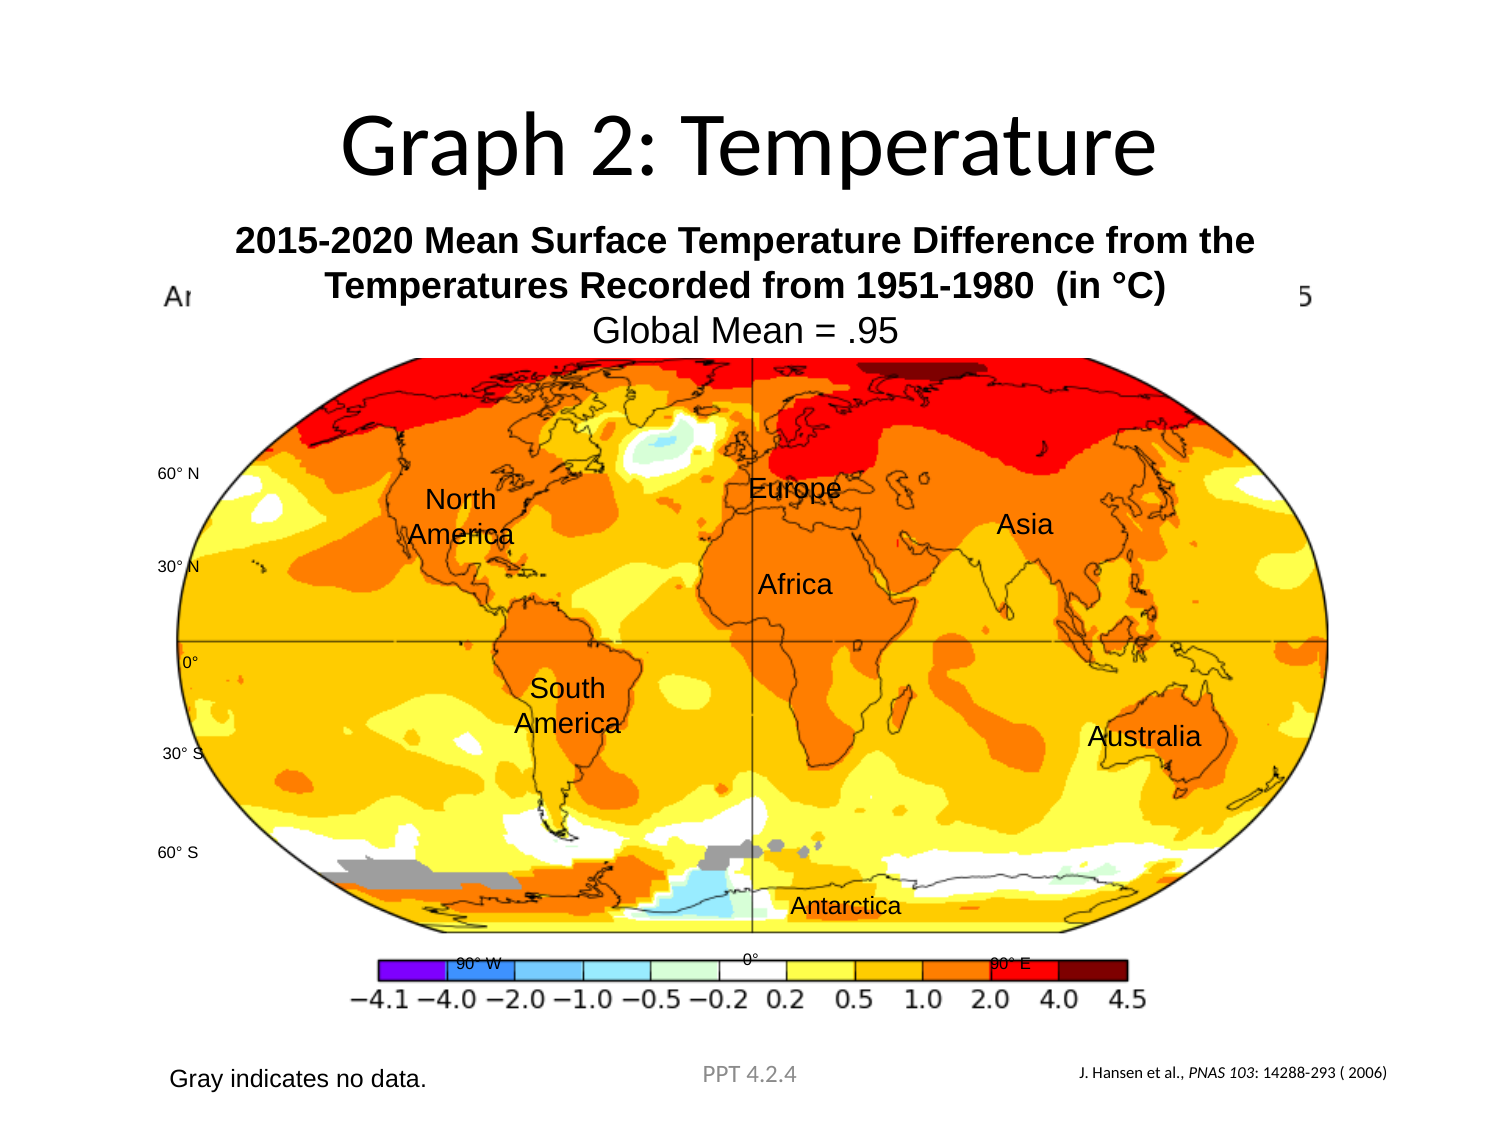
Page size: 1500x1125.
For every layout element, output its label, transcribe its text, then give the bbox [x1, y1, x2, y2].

text_box 2015-2020 Mean Surface Temperature Difference from the Temperatures Recorded from 1951-1980 (in °C) Global Mean = .95 [190, 208, 1301, 253]
picture [53, 254, 1374, 1047]
text_box J. Hansen et al., PNAS 103: 14288-293 ( 2006) [1064, 1054, 1425, 1090]
text_box Gray indicates no data. [154, 1055, 443, 1100]
title Graph 2: Temperature [75, 45, 1425, 233]
footer PPT 4.2.4 [512, 1055, 988, 1103]
